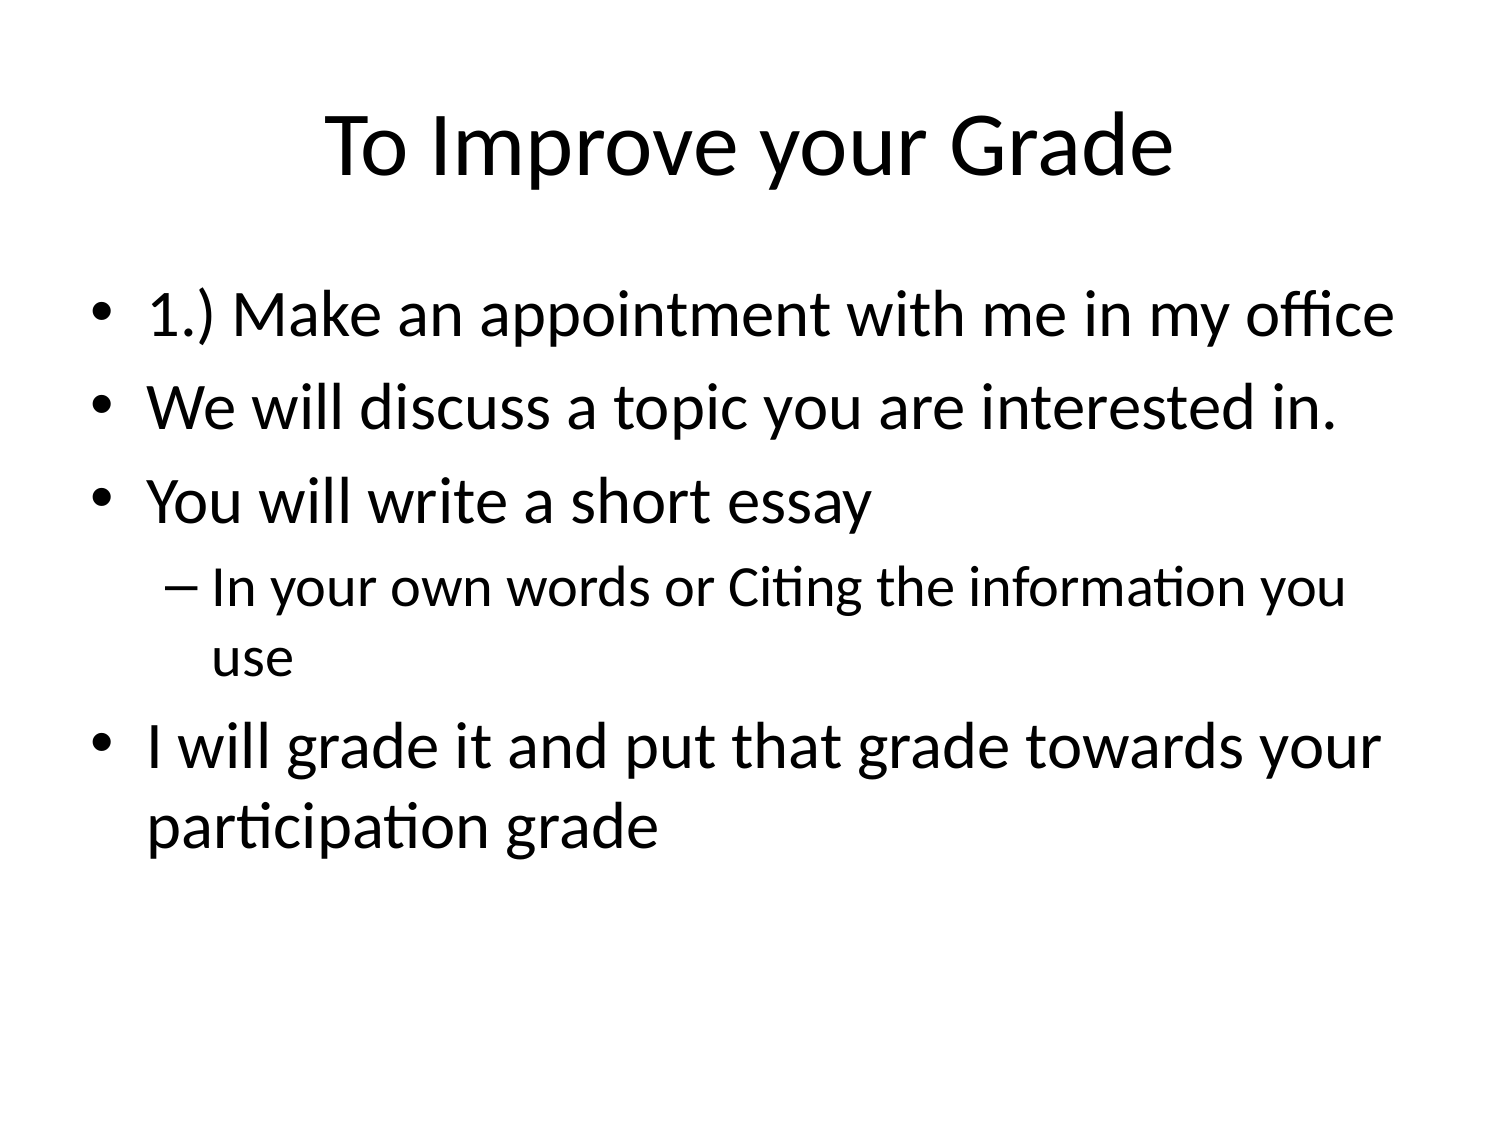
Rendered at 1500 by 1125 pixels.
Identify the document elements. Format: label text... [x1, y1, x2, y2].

title To Improve your Grade [75, 45, 1425, 233]
list 1.) Make an appointment with me in my office We will discuss a topic you are interested in. You will write a short essay In your own words or Citing the information you use I will grade it and put that grade towards your participation grade [75, 262, 1425, 1005]
